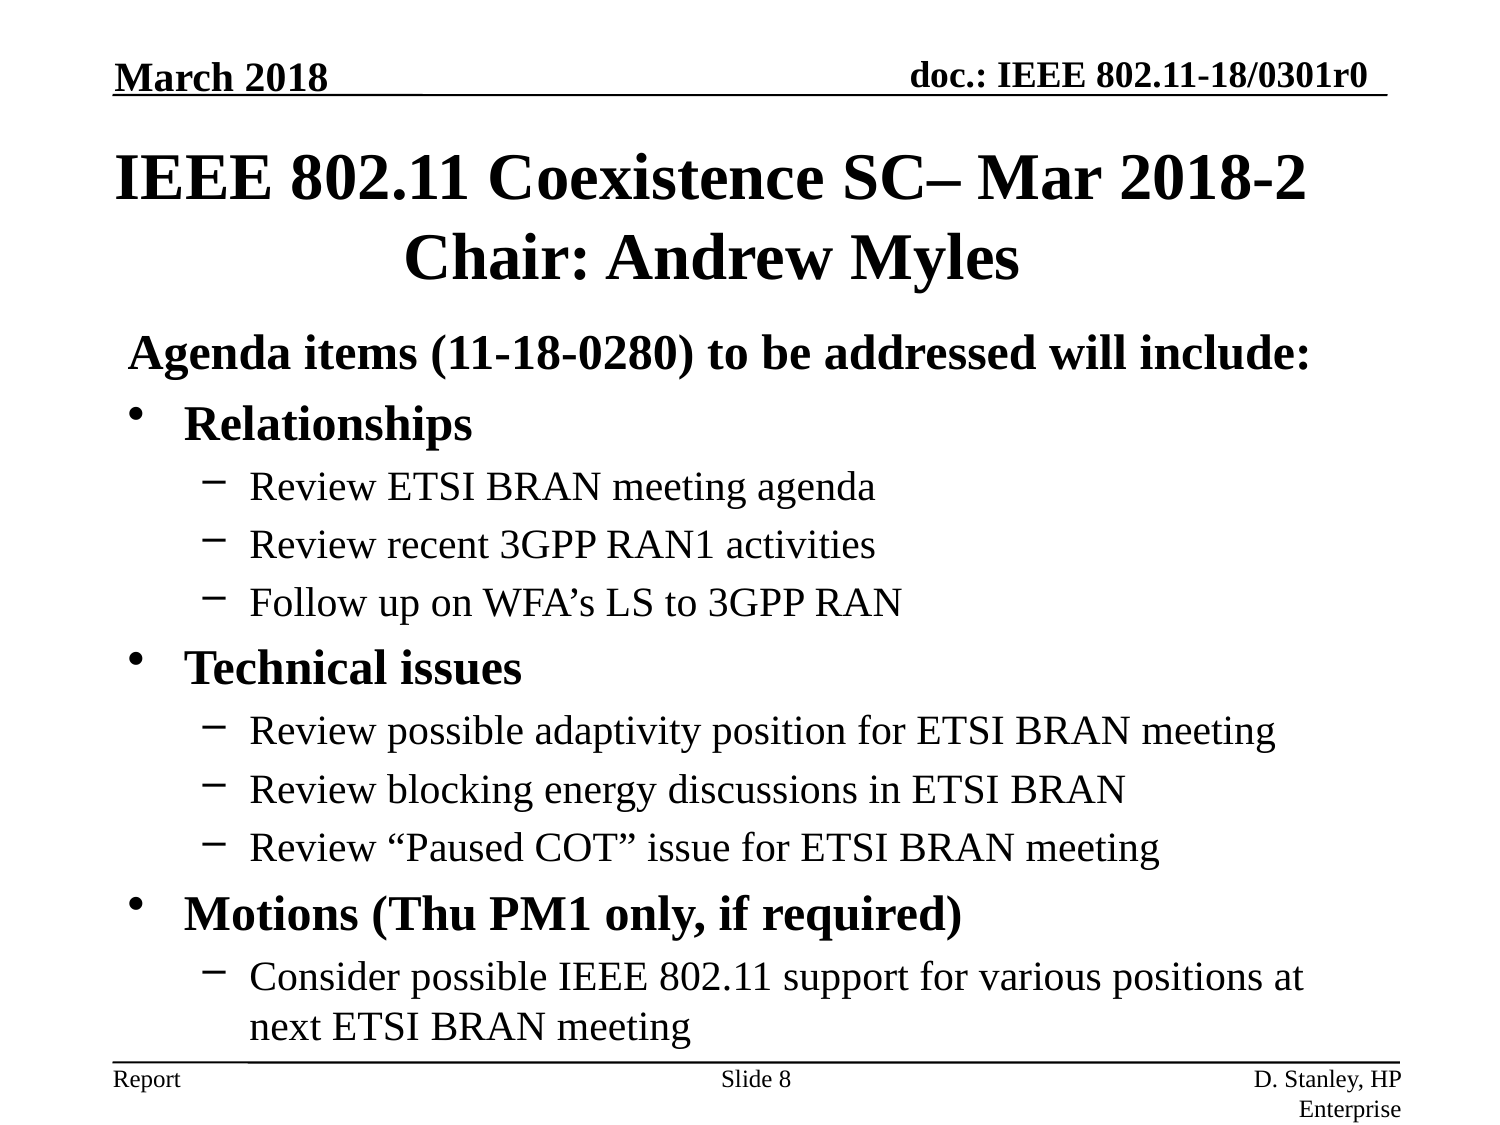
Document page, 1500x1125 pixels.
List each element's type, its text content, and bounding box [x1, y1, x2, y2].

slide_number Slide 8 [720, 1062, 792, 1093]
list Agenda items (11-18-0280) to be addressed will include: Relationships Review ETSI BRAN meeting agenda Review recent 3GPP RAN1 activities Follow up on WFA’s LS to 3GPP RAN Technical issues Review possible adaptivity position for ETSI BRAN meeting Review blocking energy discussions in ETSI BRAN Review “Paused COT” issue for ETSI BRAN meeting Motions (Thu PM1 only, if required) Consider possible IEEE 802.11 support for various positions at next ETSI BRAN meeting [112, 312, 1375, 1025]
footer D. Stanley, HP Enterprise [1170, 1062, 1402, 1093]
title IEEE 802.11 Coexistence SC– Mar 2018-2 Chair: Andrew Myles [75, 125, 1350, 300]
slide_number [114, 49, 413, 100]
